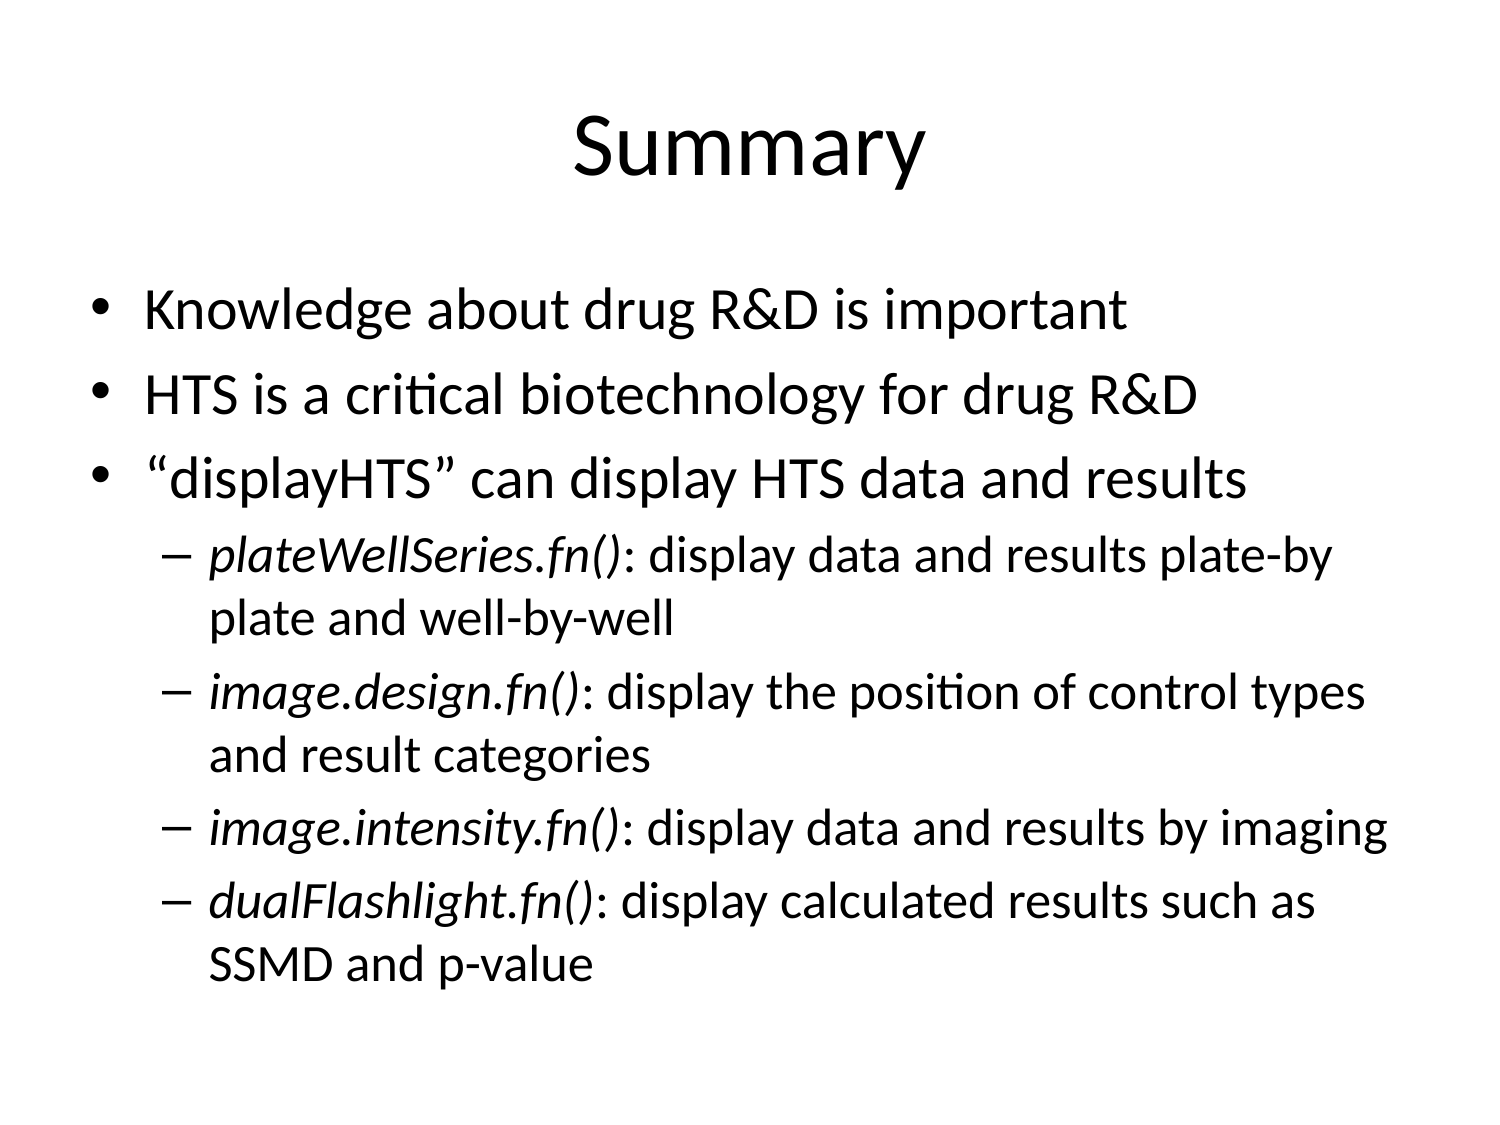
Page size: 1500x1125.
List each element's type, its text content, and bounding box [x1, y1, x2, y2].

list Knowledge about drug R&D is important HTS is a critical biotechnology for drug R&D “displayHTS” can display HTS data and results plateWellSeries.fn(): display data and results plate-by plate and well-by-well image.design.fn(): display the position of control types and result categories image.intensity.fn(): display data and results by imaging dualFlashlight.fn(): display calculated results such as SSMD and p-value [75, 262, 1425, 1005]
title Summary [75, 45, 1425, 233]
